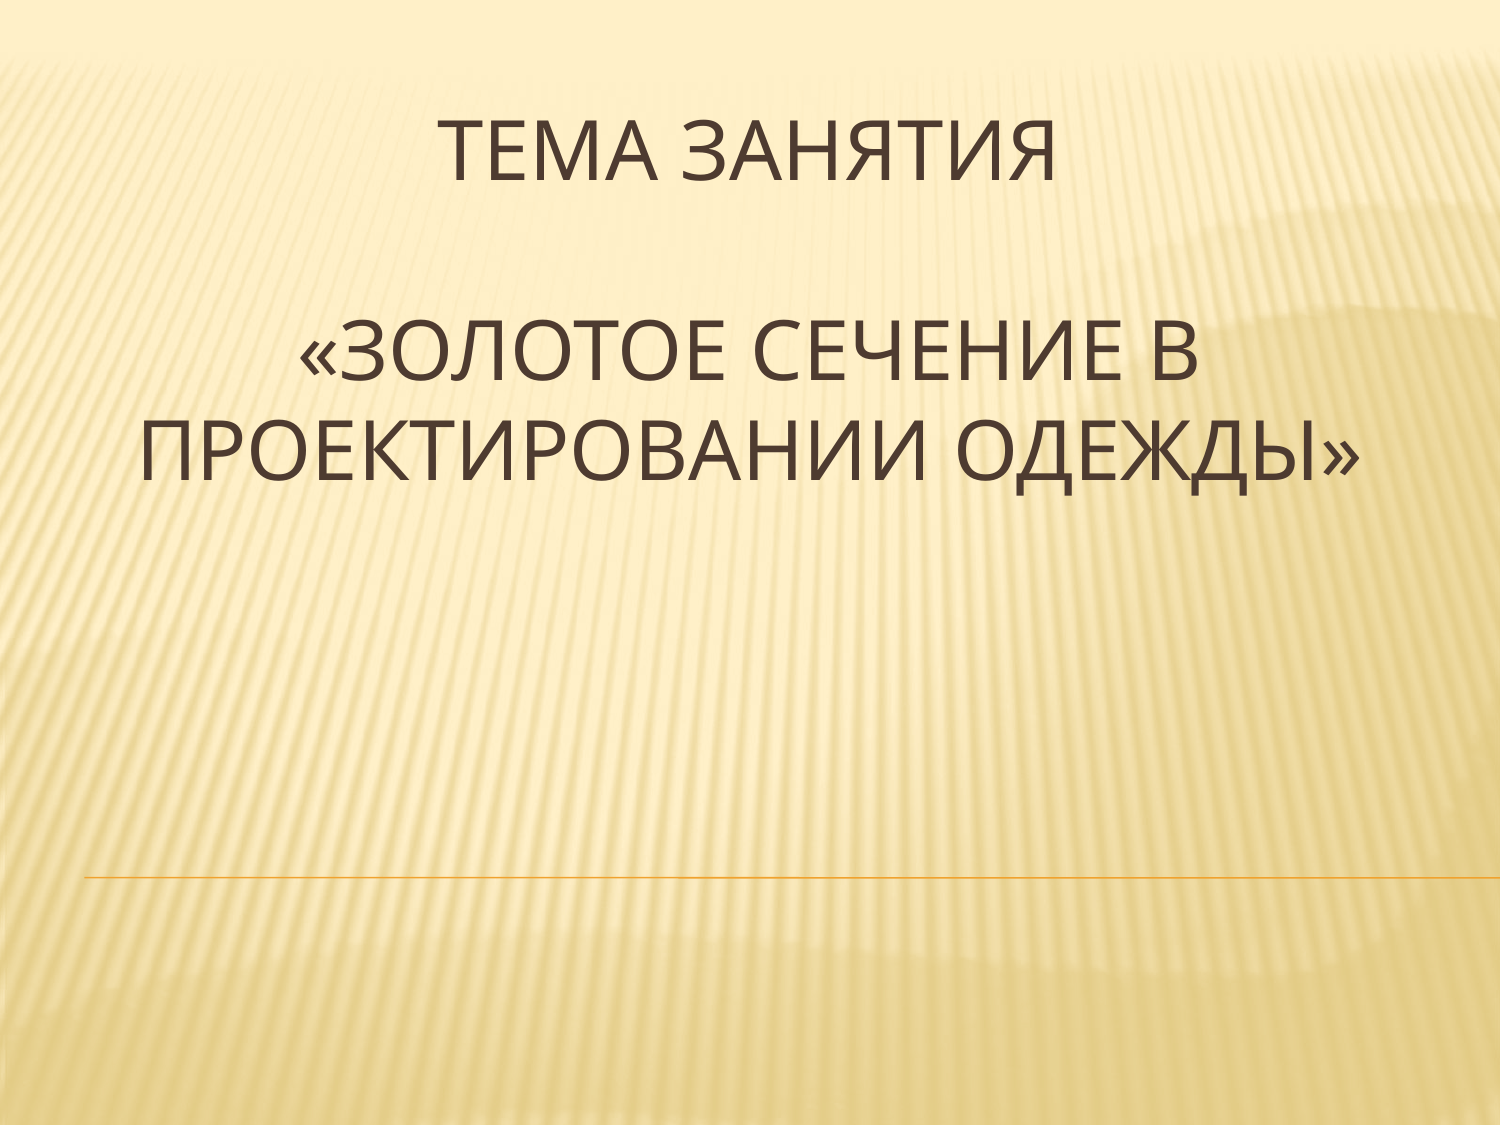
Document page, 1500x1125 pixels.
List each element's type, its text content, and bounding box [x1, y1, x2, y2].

title Тема занятия «Золотое сечение в проектировании одежды» [112, 90, 1388, 750]
